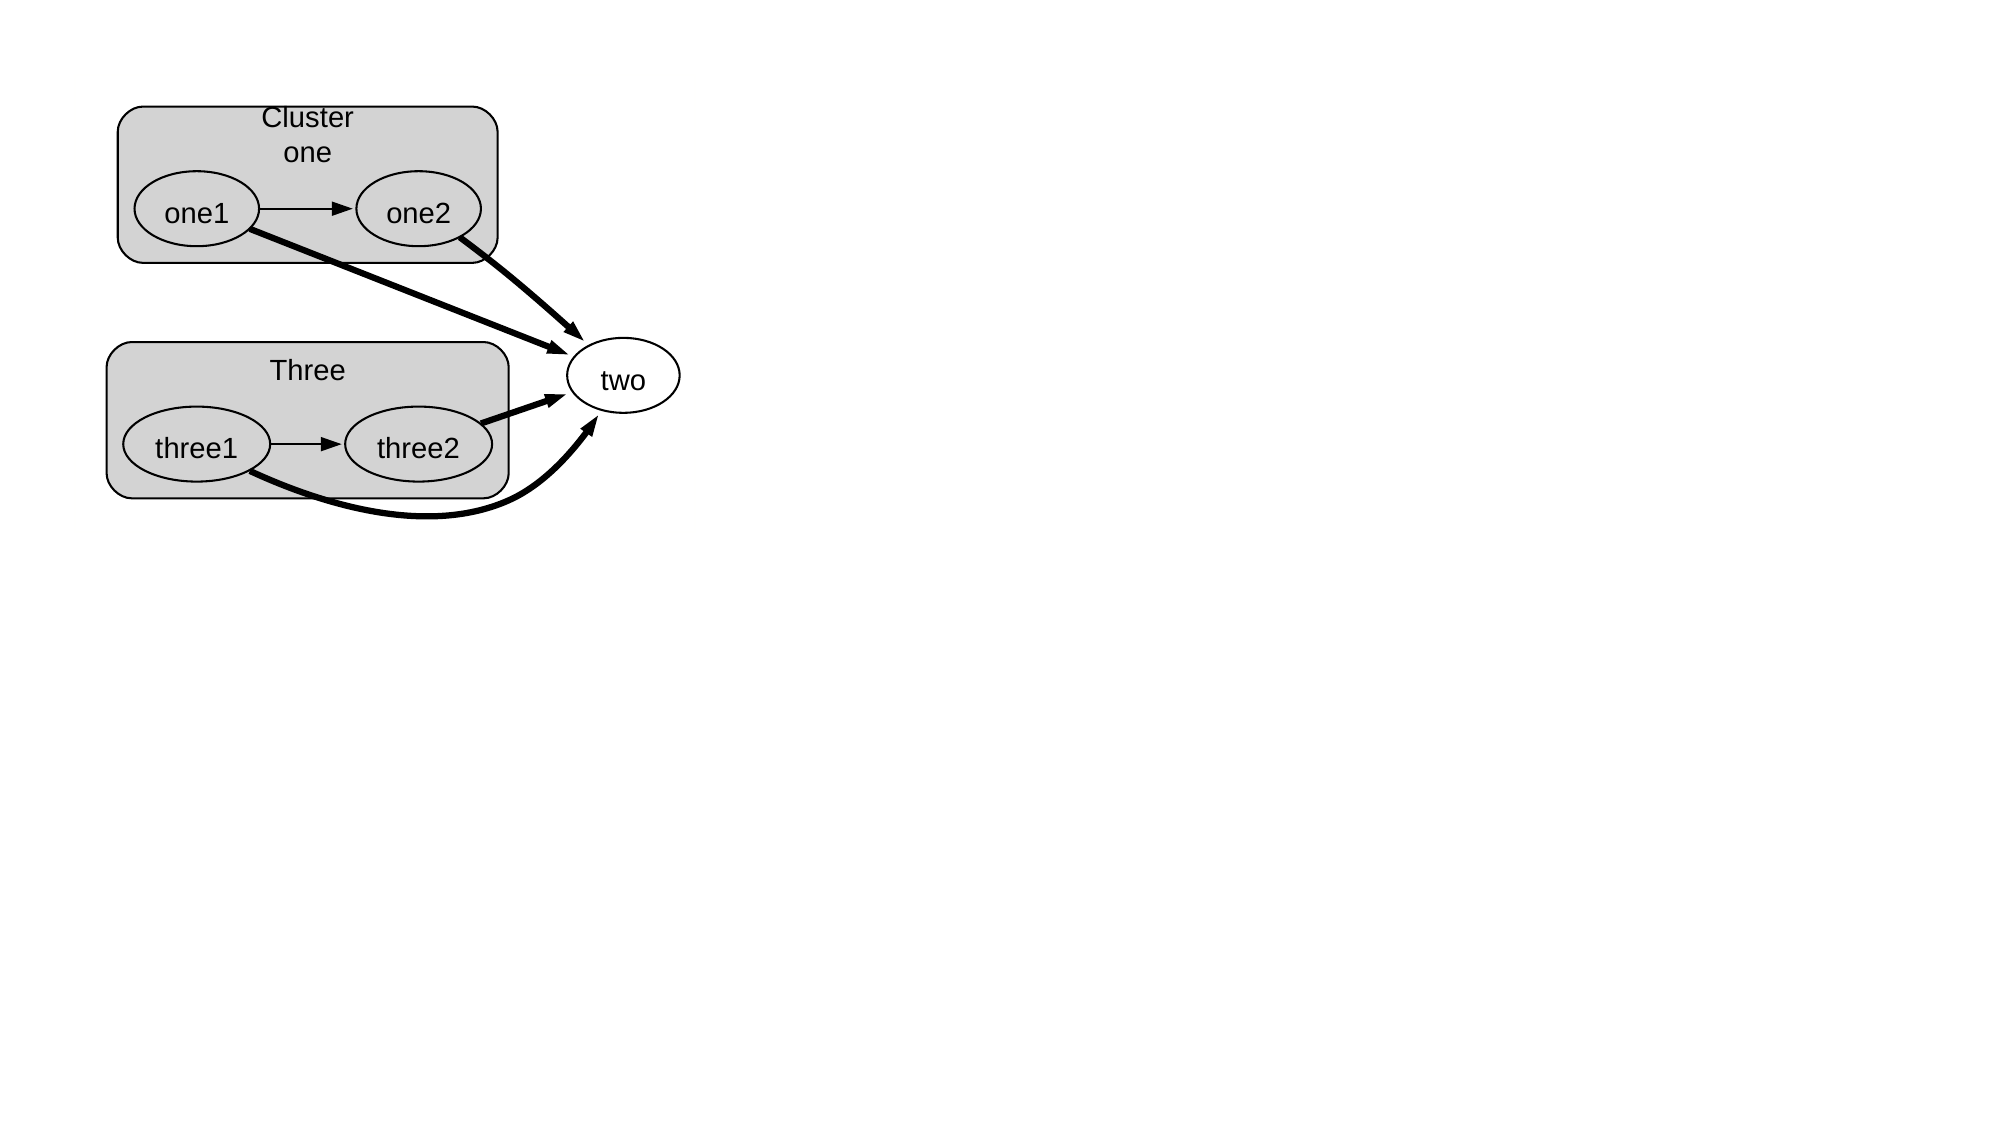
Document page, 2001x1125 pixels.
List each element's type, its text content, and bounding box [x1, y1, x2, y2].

text_box [562, 320, 585, 342]
text_box Three [268, 349, 347, 390]
text_box one1 [163, 190, 231, 233]
text_box [133, 170, 260, 247]
text_box three1 [154, 426, 239, 469]
text_box [344, 406, 493, 458]
text_box [566, 337, 681, 414]
text_box [543, 393, 568, 408]
text_box [122, 406, 271, 483]
text_box [106, 341, 510, 499]
text_box [579, 414, 599, 438]
text_box [331, 200, 355, 217]
text_box [117, 106, 499, 264]
text_box Cluster one [233, 112, 382, 155]
text_box [545, 340, 570, 355]
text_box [249, 228, 553, 349]
text_box three2 [376, 426, 461, 455]
text_box [355, 170, 482, 228]
text_box [320, 436, 344, 453]
text_box one2 [385, 190, 453, 228]
text_box two [598, 357, 649, 400]
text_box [480, 399, 550, 424]
text_box [249, 430, 586, 517]
text_box [74, 74, 695, 533]
